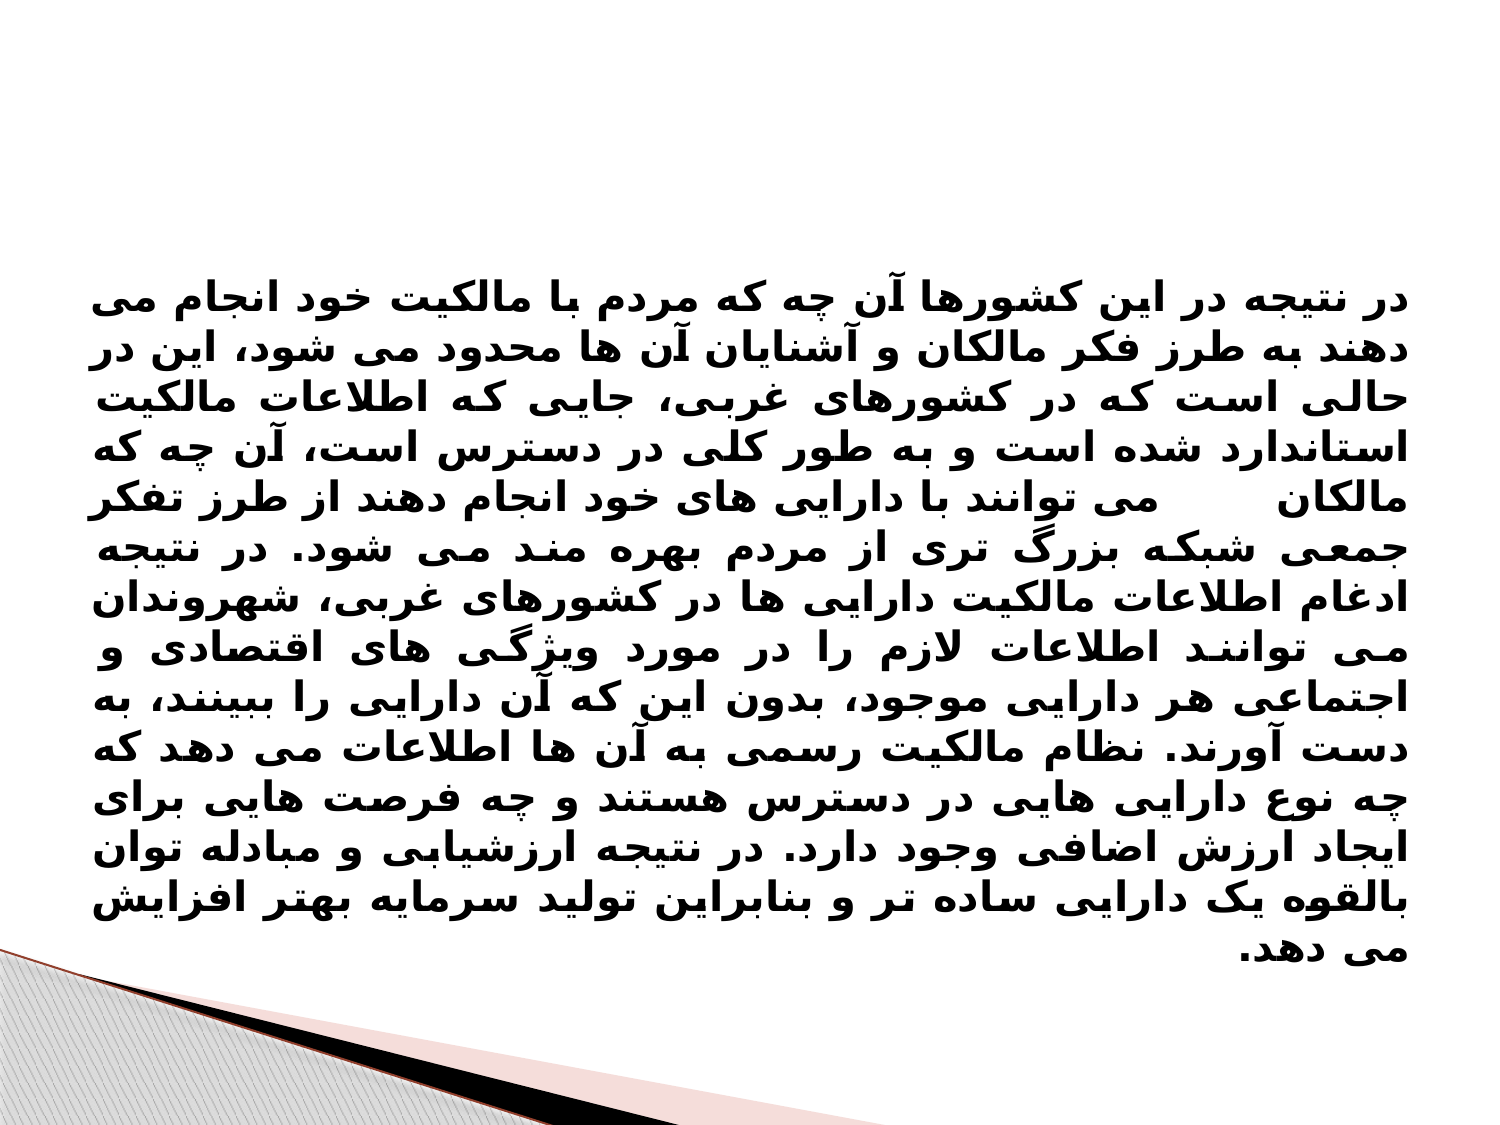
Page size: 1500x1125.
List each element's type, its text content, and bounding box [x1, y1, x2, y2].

text_box در نتیجه در این کشورها آن چه که مردم با مالکیت خود انجام می دهند به طرز فکر مالکان و آشنایان آن ها محدود می شود، این در حالی است که در کشورهای غربی، جایی که اطلاعات مالکیت استاندارد شده است و به طور کلی در دسترس است، آن چه که مالکان می توانند با دارایی های خود انجام دهند از طرز تفکر جمعی شبکه بزرگ تری از مردم بهره مند می شود. در نتیجه ادغام اطلاعات مالکیت دارایی ها در کشورهای غربی، شهروندان می توانند اطلاعات لازم را در مورد ویژگی های اقتصادی و اجتماعی هر دارایی موجود، بدون این که آن دارایی را ببینند، به دست آورند. نظام مالکیت رسمی به آن ها اطلاعات می دهد که چه نوع دارایی هایی در دسترس هستند و چه فرصت هایی برای ایجاد ارزش اضافی وجود دارد. در نتیجه ارزشیابی و مبادله توان بالقوه یک دارایی ساده تر و بنابراین تولید سرمایه بهتر افزایش می دهد. [74, 262, 1425, 978]
